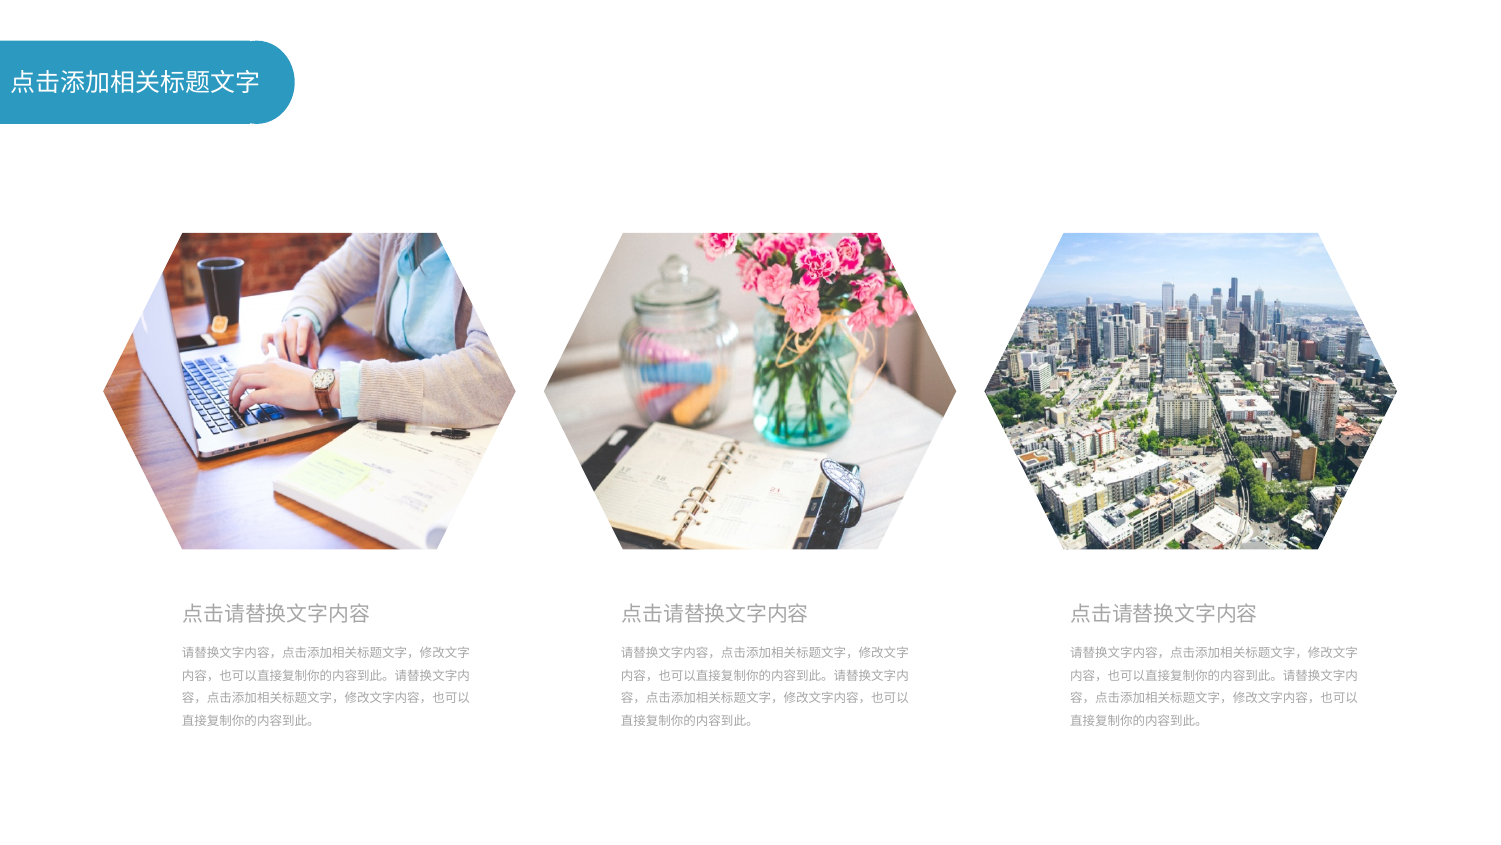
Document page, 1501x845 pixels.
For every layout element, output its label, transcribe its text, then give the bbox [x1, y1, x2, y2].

text_box 请替换文字内容，点击添加相关标题文字，修改文字内容，也可以直接复制你的内容到此。请替换文字内容，点击添加相关标题文字，修改文字内容，也可以直接复制你的内容到此。 [1058, 632, 1375, 734]
text_box 点击请替换文字内容 [1059, 594, 1270, 632]
text_box [102, 231, 517, 551]
text_box 请替换文字内容，点击添加相关标题文字，修改文字内容，也可以直接复制你的内容到此。请替换文字内容，点击添加相关标题文字，修改文字内容，也可以直接复制你的内容到此。 [609, 632, 926, 734]
text_box 点击请替换文字内容 [171, 594, 382, 632]
text_box [542, 231, 958, 551]
text_box 点击请替换文字内容 [610, 594, 821, 632]
text_box 请替换文字内容，点击添加相关标题文字，修改文字内容，也可以直接复制你的内容到此。请替换文字内容，点击添加相关标题文字，修改文字内容，也可以直接复制你的内容到此。 [170, 632, 487, 734]
text_box [983, 231, 1399, 551]
